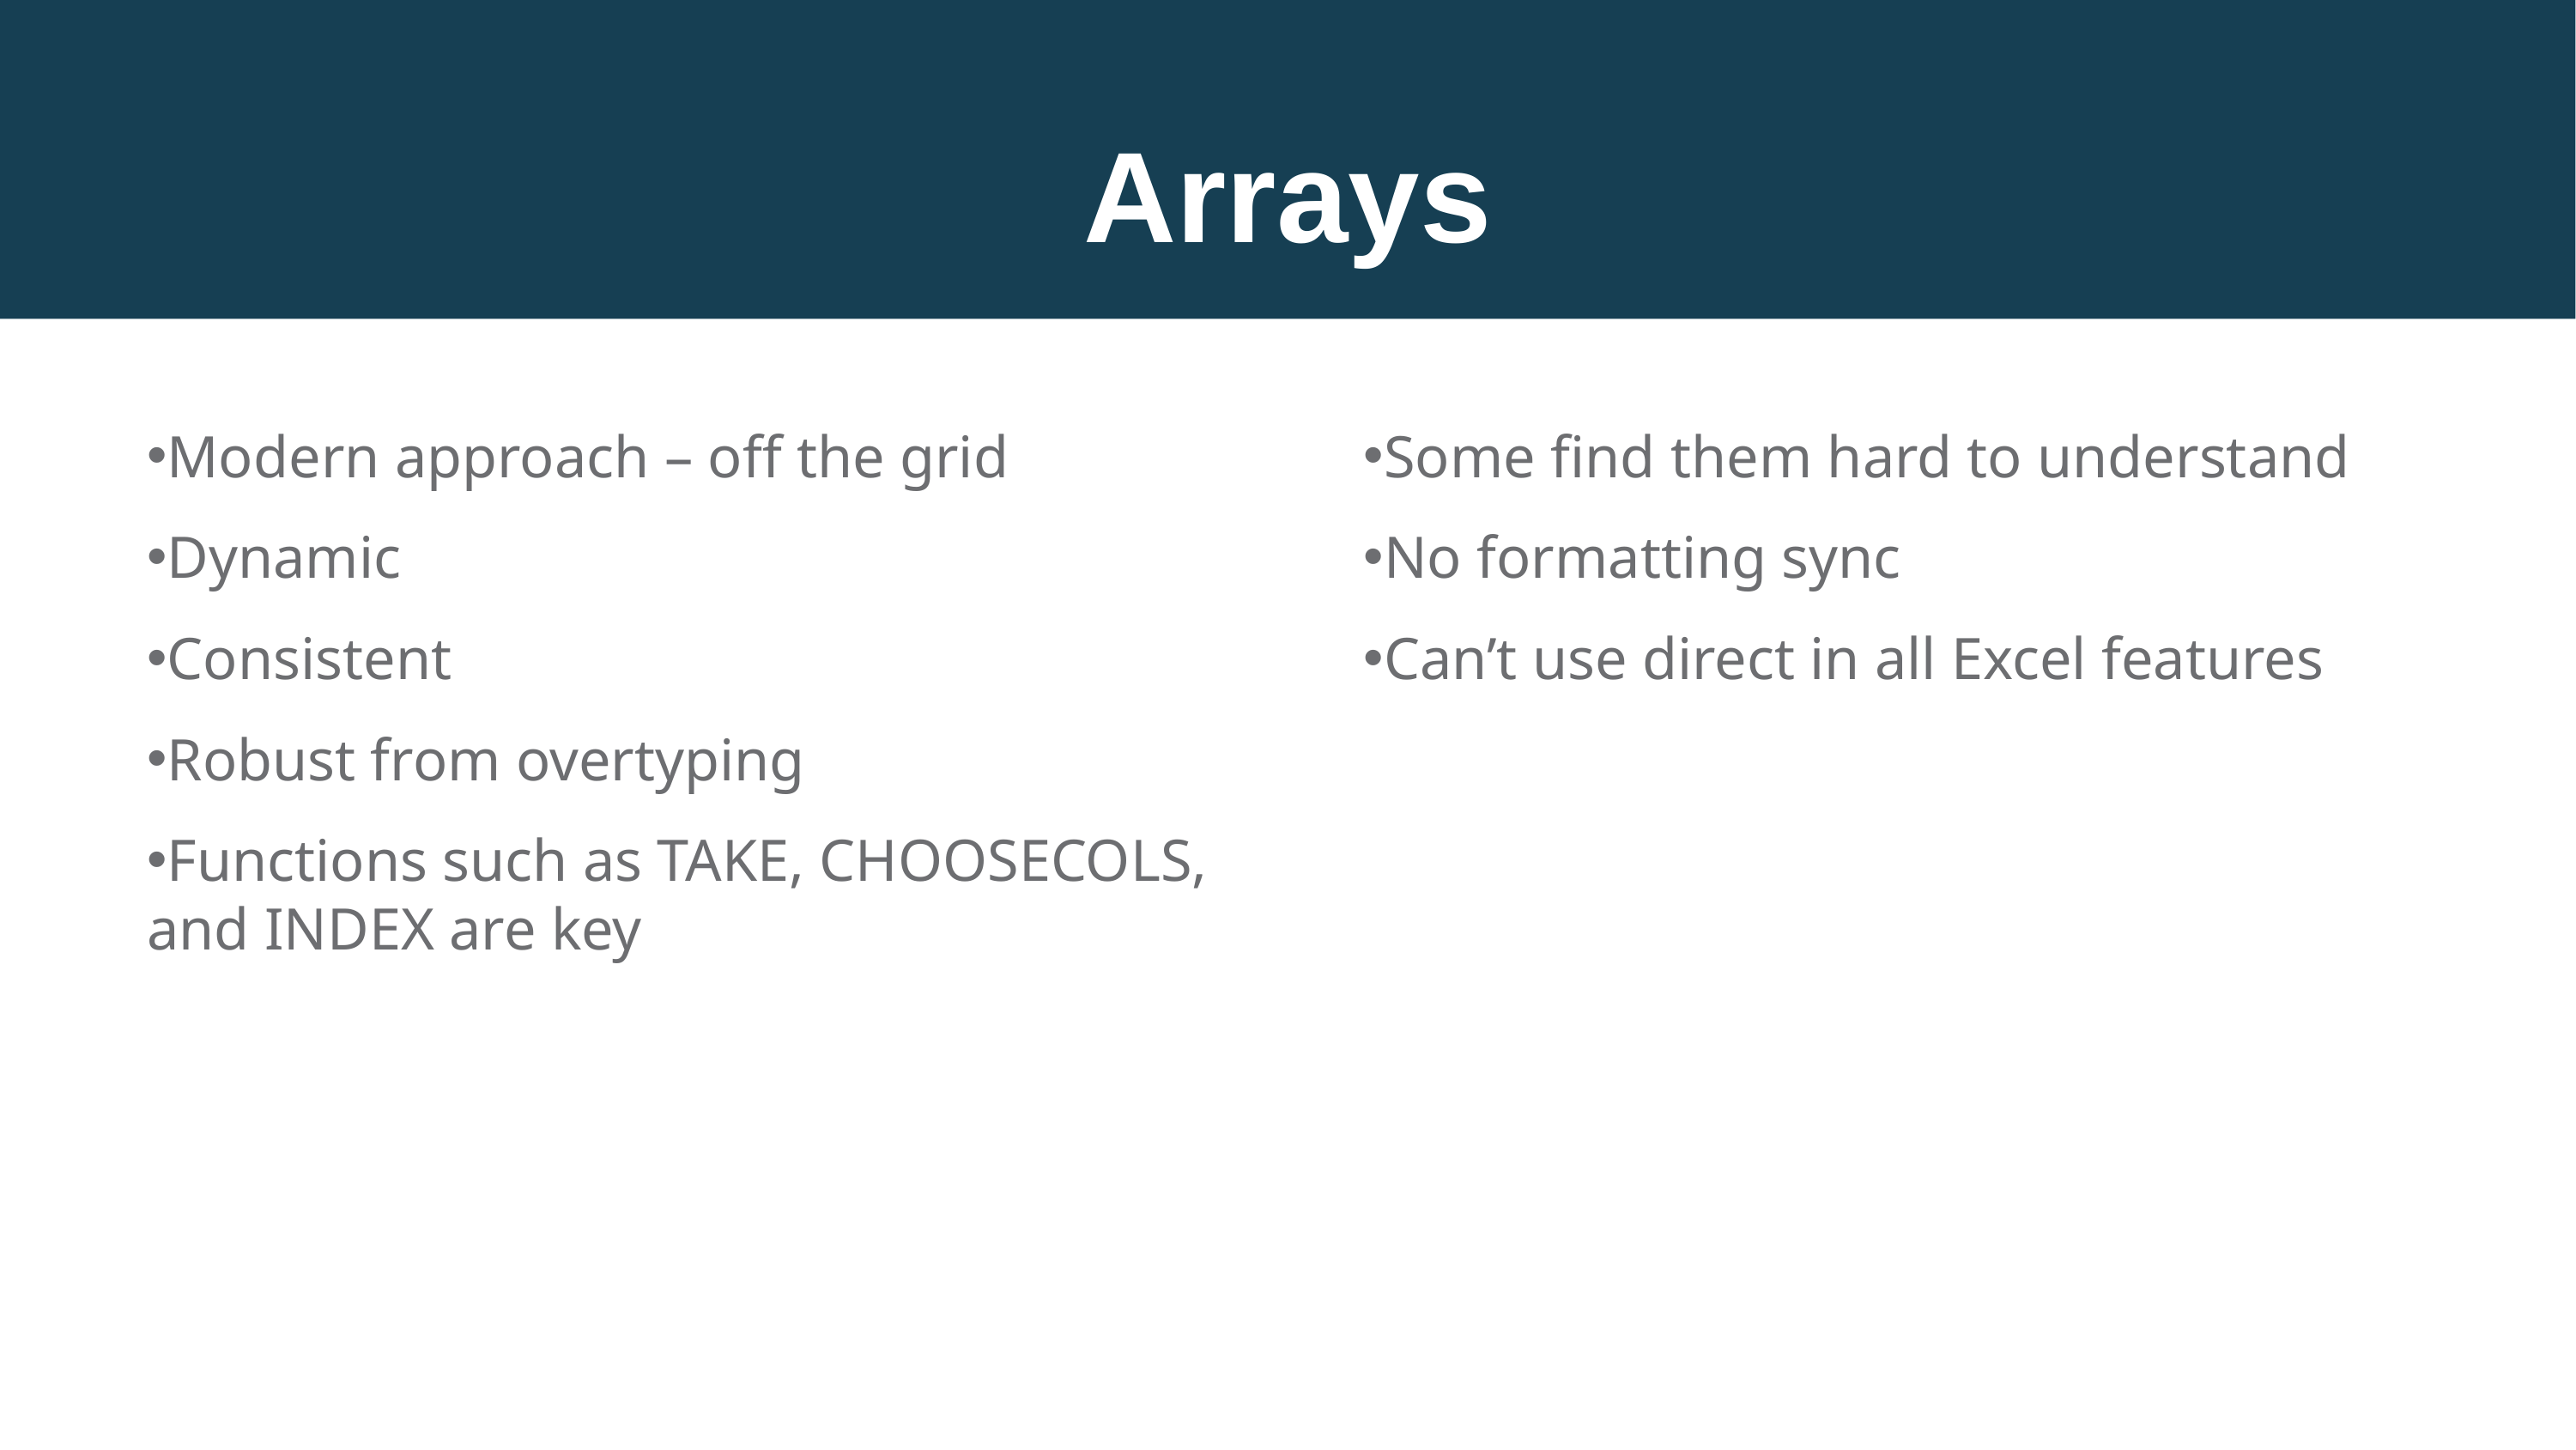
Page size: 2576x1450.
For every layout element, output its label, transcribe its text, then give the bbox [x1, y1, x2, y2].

list Modern approach – off the grid Dynamic Consistent Robust from overtyping Functions such as TAKE, CHOOSECOLS, and INDEX are key [96, 410, 1263, 1333]
title Arrays [96, 65, 2480, 269]
list Some find them hard to understand No formatting sync Can’t use direct in all Excel features [1312, 410, 2480, 1333]
